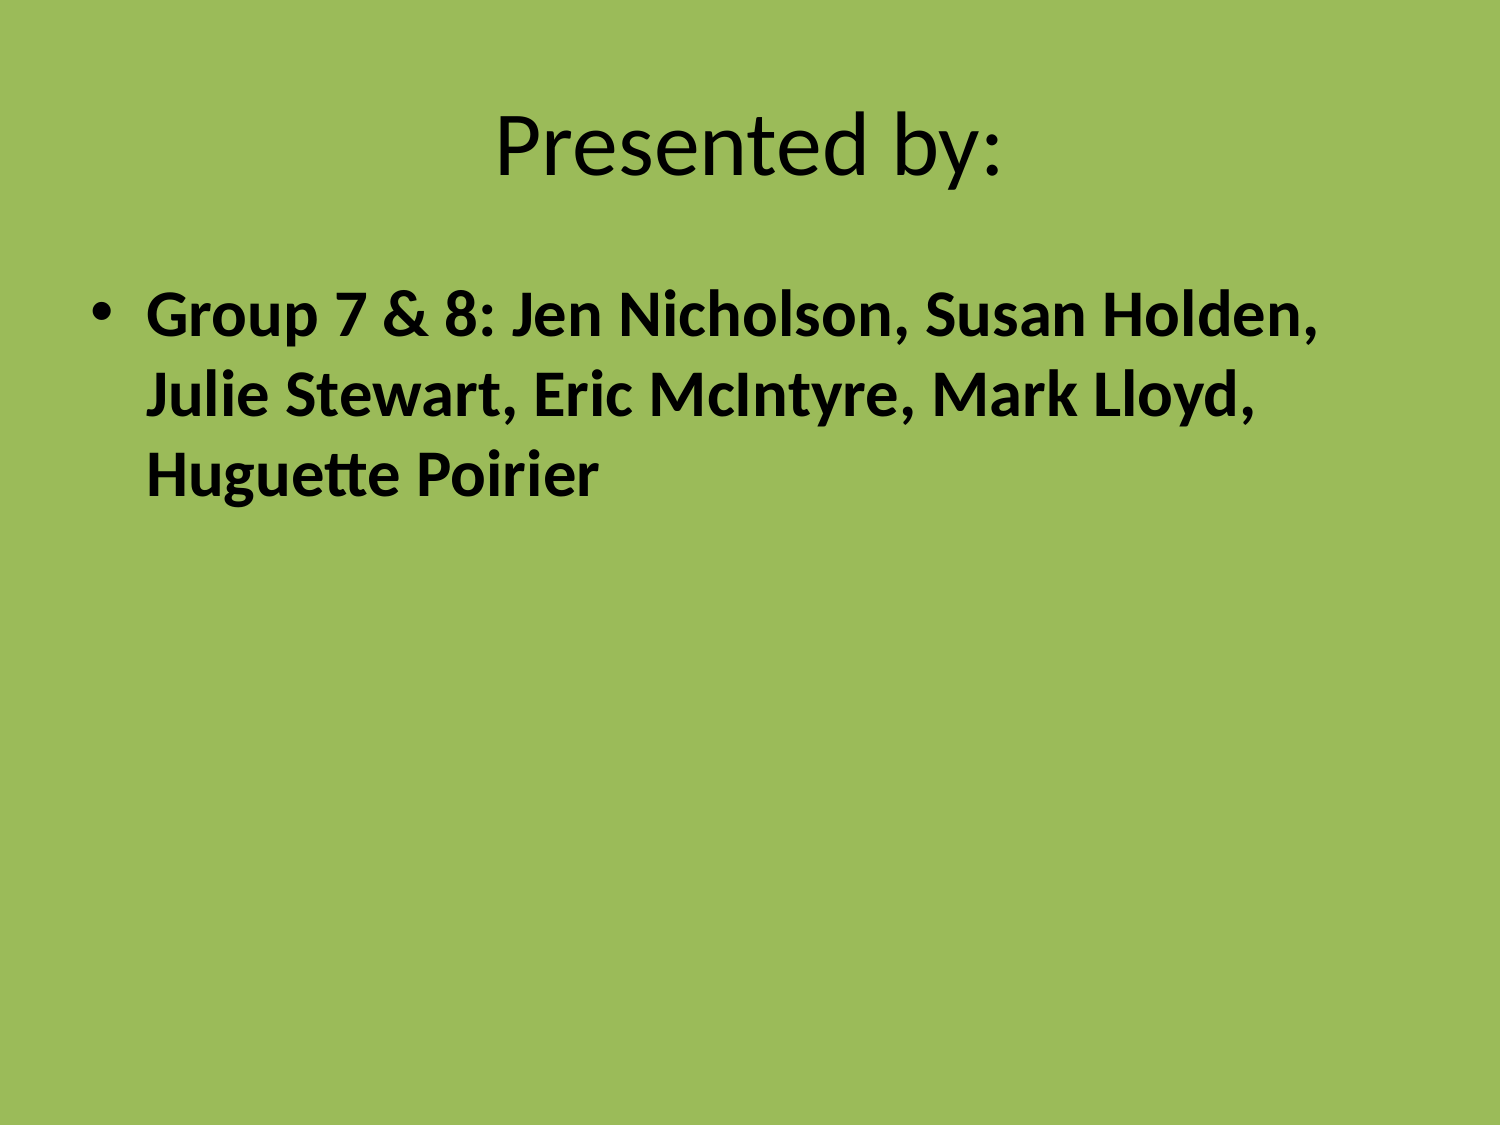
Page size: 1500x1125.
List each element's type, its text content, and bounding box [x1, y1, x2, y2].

title Presented by: [75, 45, 1425, 233]
list Group 7 & 8: Jen Nicholson, Susan Holden, Julie Stewart, Eric McIntyre, Mark Lloyd, Huguette Poirier [75, 262, 1425, 1005]
